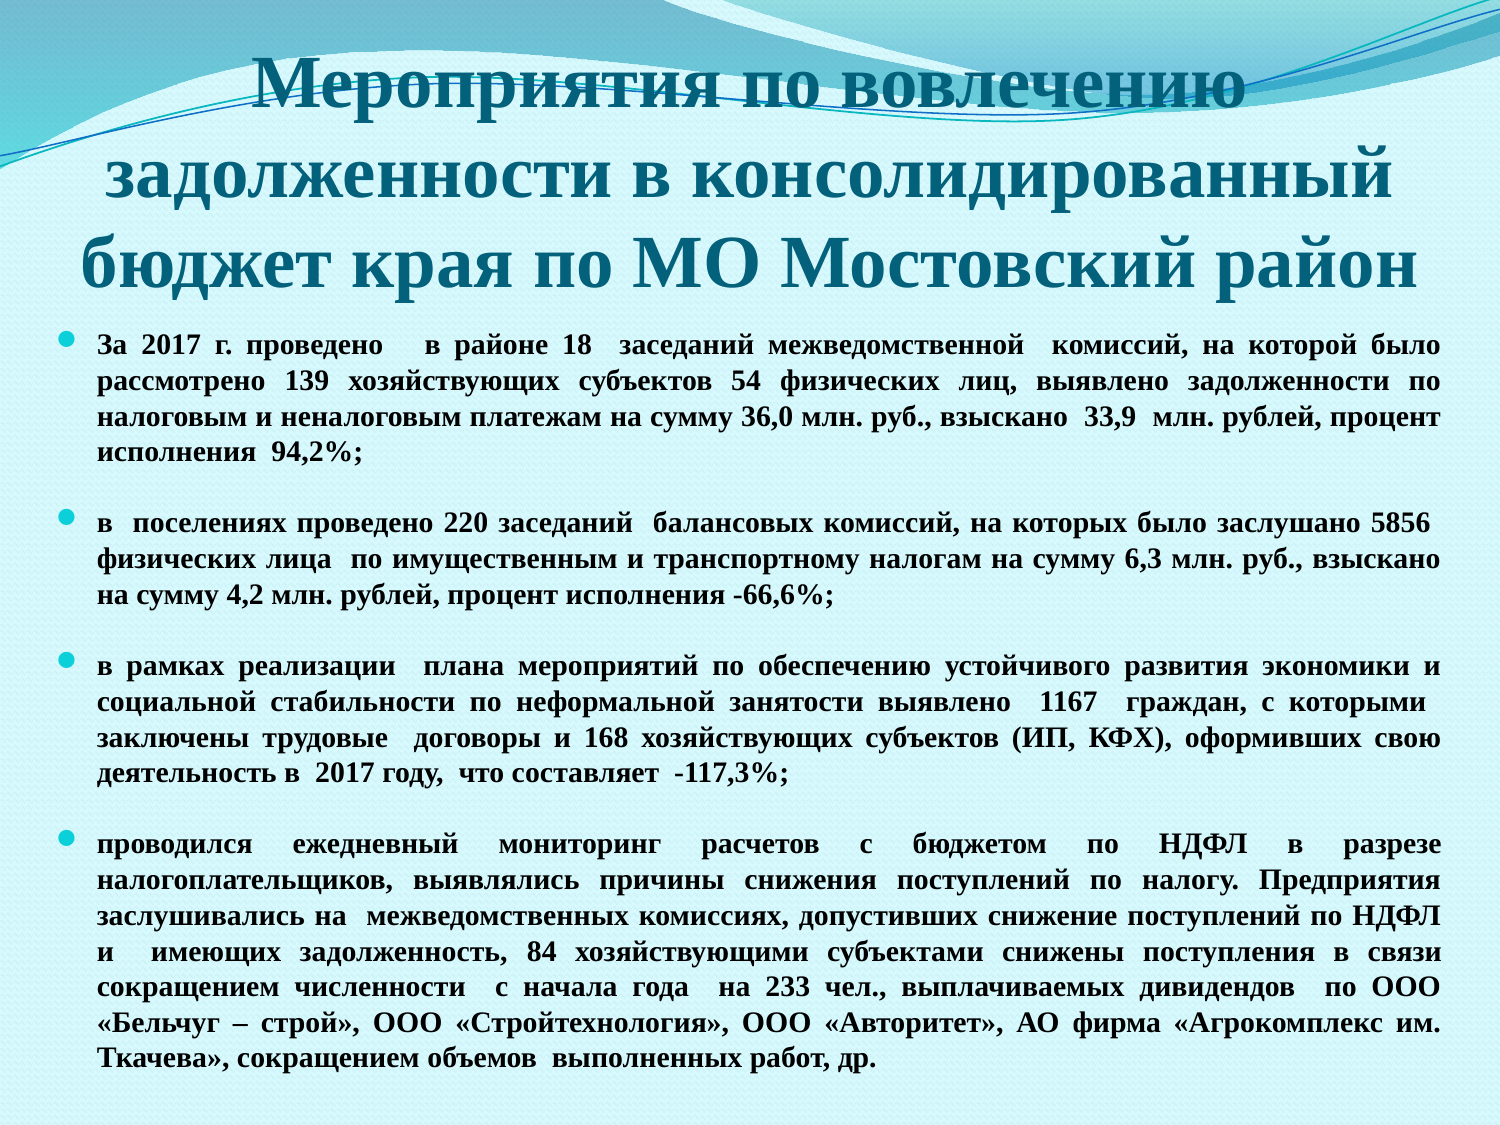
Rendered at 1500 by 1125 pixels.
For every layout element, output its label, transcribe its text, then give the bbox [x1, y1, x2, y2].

title Мероприятия по вовлечению задолженности в консолидированный бюджет края по МО Мостовский район [75, 115, 1425, 303]
list За 2017 г. проведено в районе 18 заседаний межведомственной комиссий, на которой было рассмотрено 139 хозяйствующих субъектов 54 физических лиц, выявлено задолженности по налоговым и неналоговым платежам на сумму 36,0 млн. руб., взыскано 33,9 млн. рублей, процент исполнения 94,2%; в поселениях проведено 220 заседаний балансовых комиссий, на которых было заслушано 5856 физических лица по имущественным и транспортному налогам на сумму 6,3 млн. руб., взыскано на сумму 4,2 млн. рублей, процент исполнения -66,6%; в рамках реализации плана мероприятий по обеспечению устойчивого развития экономики и социальной стабильности по неформальной занятости выявлено 1167 граждан, с которыми заключены трудовые договоры и 168 хозяйствующих субъектов (ИП, КФХ), оформивших свою деятельность в 2017 году, что составляет -117,3%; проводился ежедневный мониторинг расчетов с бюджетом по НДФЛ в разрезе налогоплательщиков, выявлялись причины снижения поступлений по налогу. Предприятия заслушивались на межведомственных комиссиях, допустивших снижение поступлений по НДФЛ и имеющих задолженность, ­­84 хозяйствующими субъектами снижены поступления в связи сокращением численности с начала года на 233 чел., выплачиваемых дивидендов по ООО «Бельчуг – строй», ООО «Стройтехнология», ООО «Авторитет», АО фирма «Агрокомплекс им. Ткачева», сокращением объемов выполненных работ, др. [41, 317, 1459, 1083]
